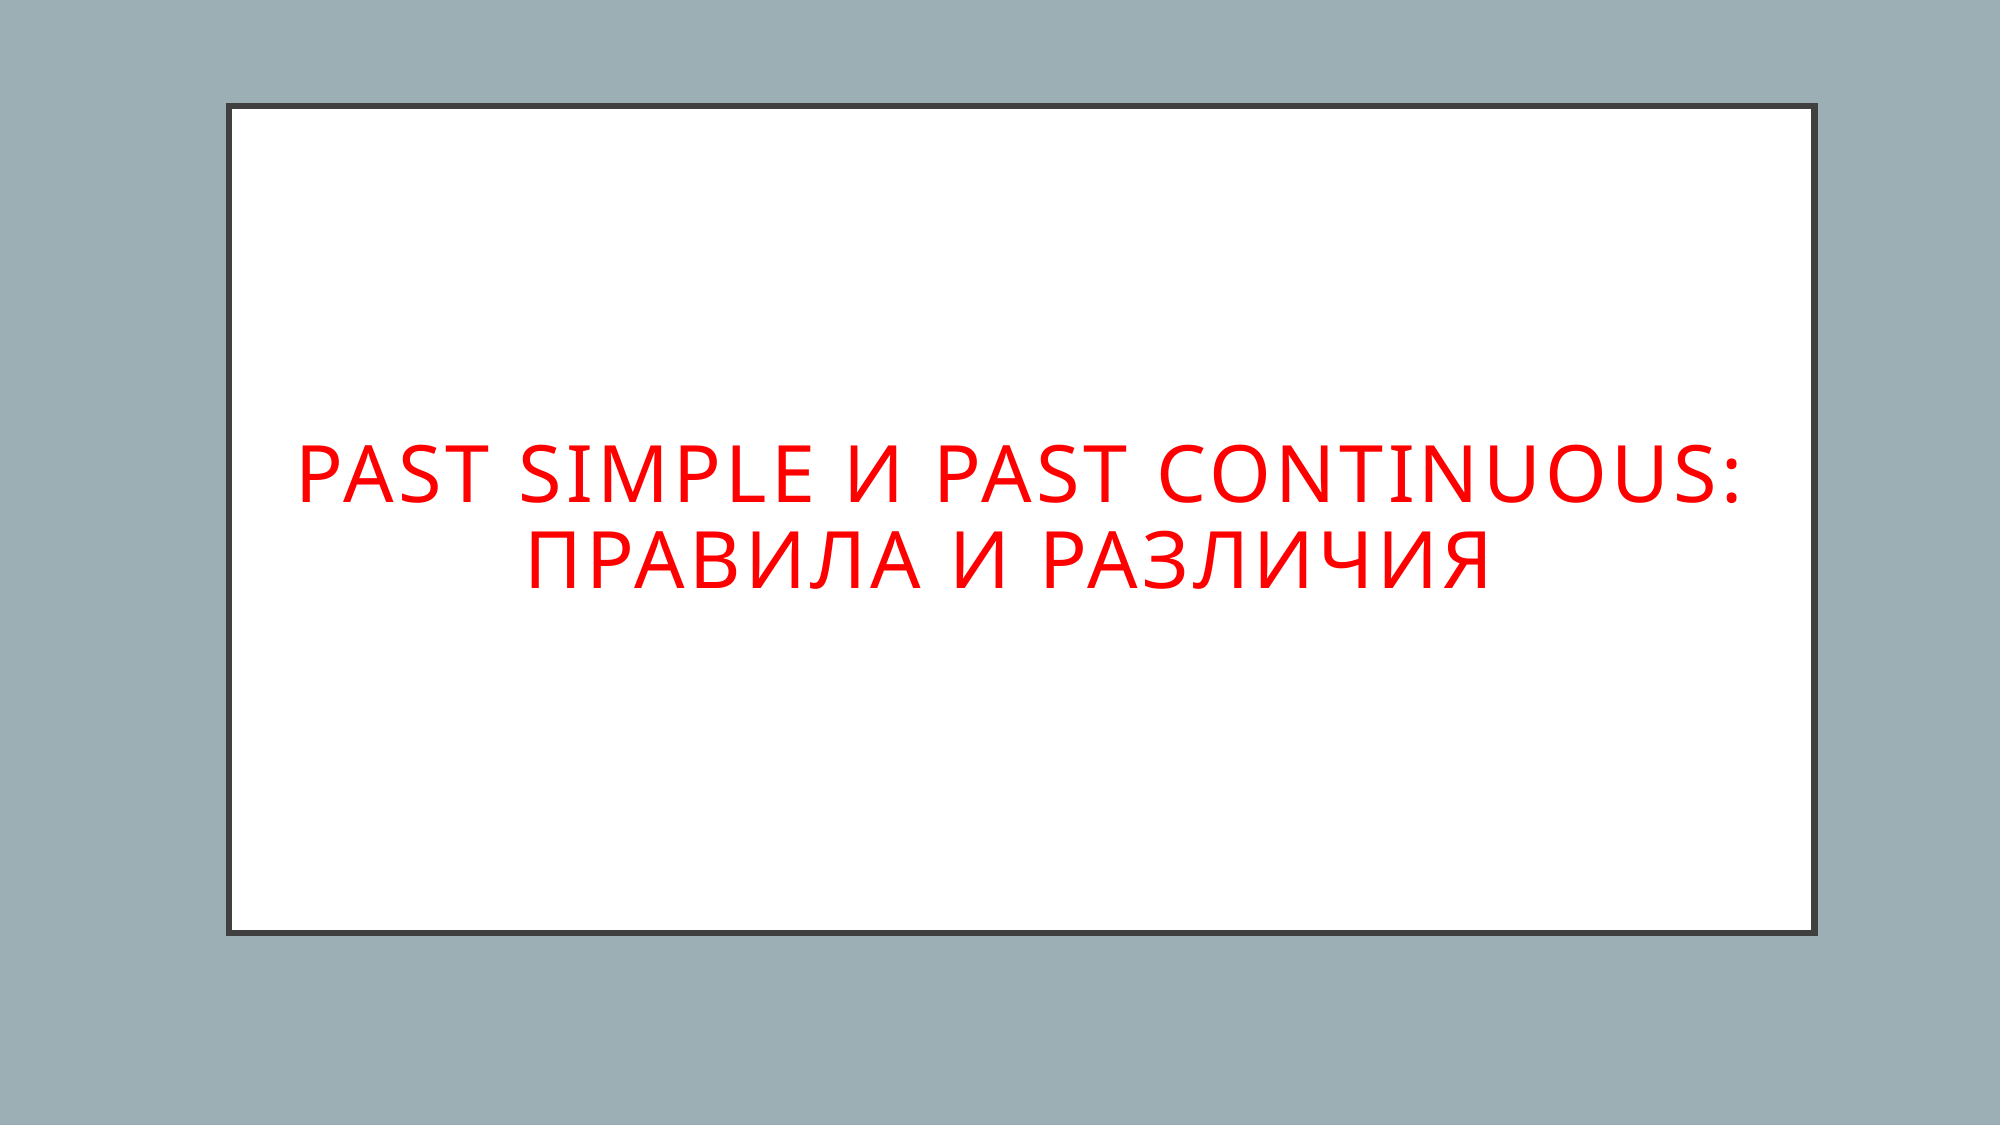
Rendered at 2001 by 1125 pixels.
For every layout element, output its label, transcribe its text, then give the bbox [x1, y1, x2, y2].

title Past Simple и Past Continuous: правила и различия [226, 103, 1818, 936]
